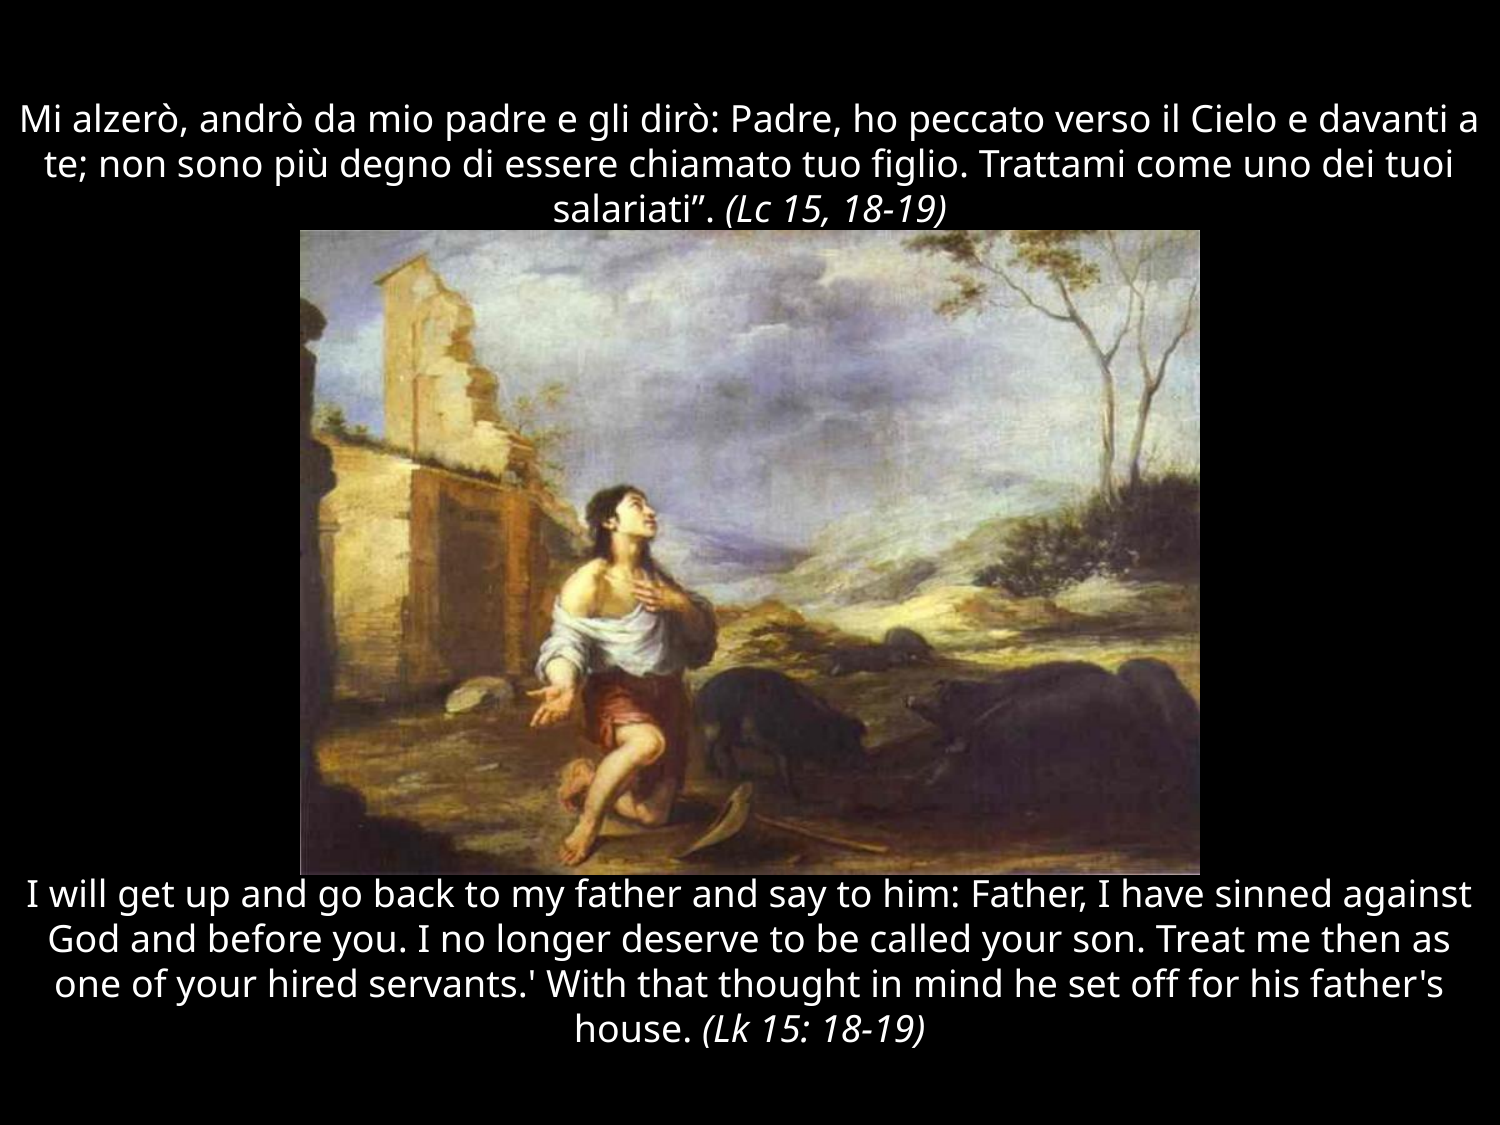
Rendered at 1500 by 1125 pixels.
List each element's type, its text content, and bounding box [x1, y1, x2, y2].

text_box I will get up and go back to my father and say to him: Father, I have sinned against God and before you. I no longer deserve to be called your son. Treat me then as one of your hired servants.' With that thought in mind he set off for his father's house. (Lk 15: 18-19) [0, 862, 1500, 1058]
picture [299, 230, 1200, 875]
text_box Mi alzerò, andrò da mio padre e gli dirò: Padre, ho peccato verso il Cielo e davanti a te; non sono più degno di essere chiamato tuo figlio. Trattami come uno dei tuoi salariati”. (Lc 15, 18-19) [0, 87, 1500, 238]
